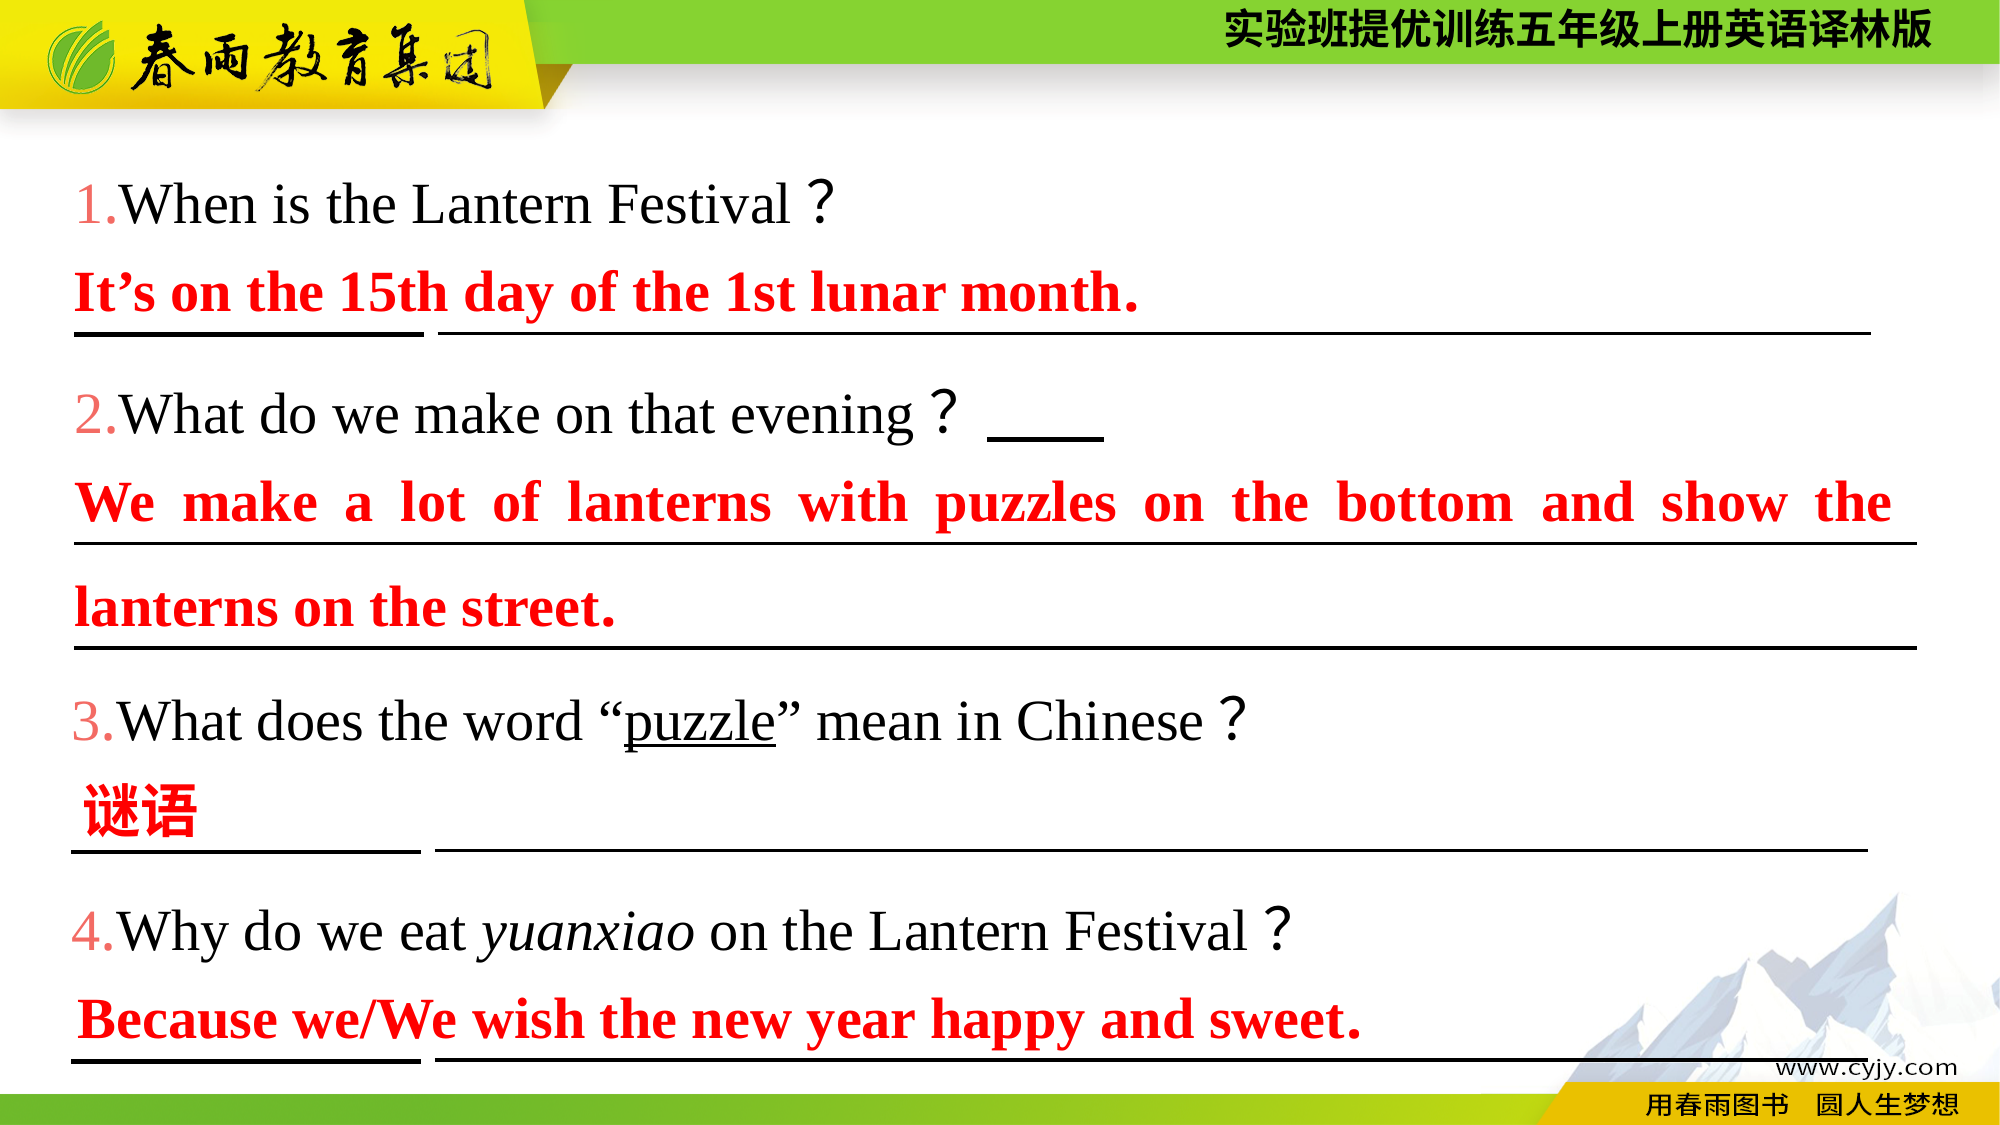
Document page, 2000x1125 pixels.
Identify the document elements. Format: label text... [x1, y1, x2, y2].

text_box Because we/We wish the new year happy and sweet. [63, 937, 1414, 1058]
text_box 3.What does the word “puzzle” mean in Chinese？ _________________________________________________ 4.Why do we eat yuanxiao on the Lantern Festival？ _________________________________________________ [56, 639, 1941, 1075]
list 1.When is the Lantern Festival？ _________________________________________________ 2.What do we make on that evening？ ______________________________________________________________________________________________________________________________ [59, 122, 1944, 668]
text_box We make a lot of lanterns with puzzles on the bottom and show the lanterns on the street. [60, 420, 1910, 646]
text_box 谜语 [67, 732, 215, 852]
text_box It’s on the 15th day of the 1st lunar month. [59, 211, 1319, 331]
picture [0, 0, 2000, 1125]
